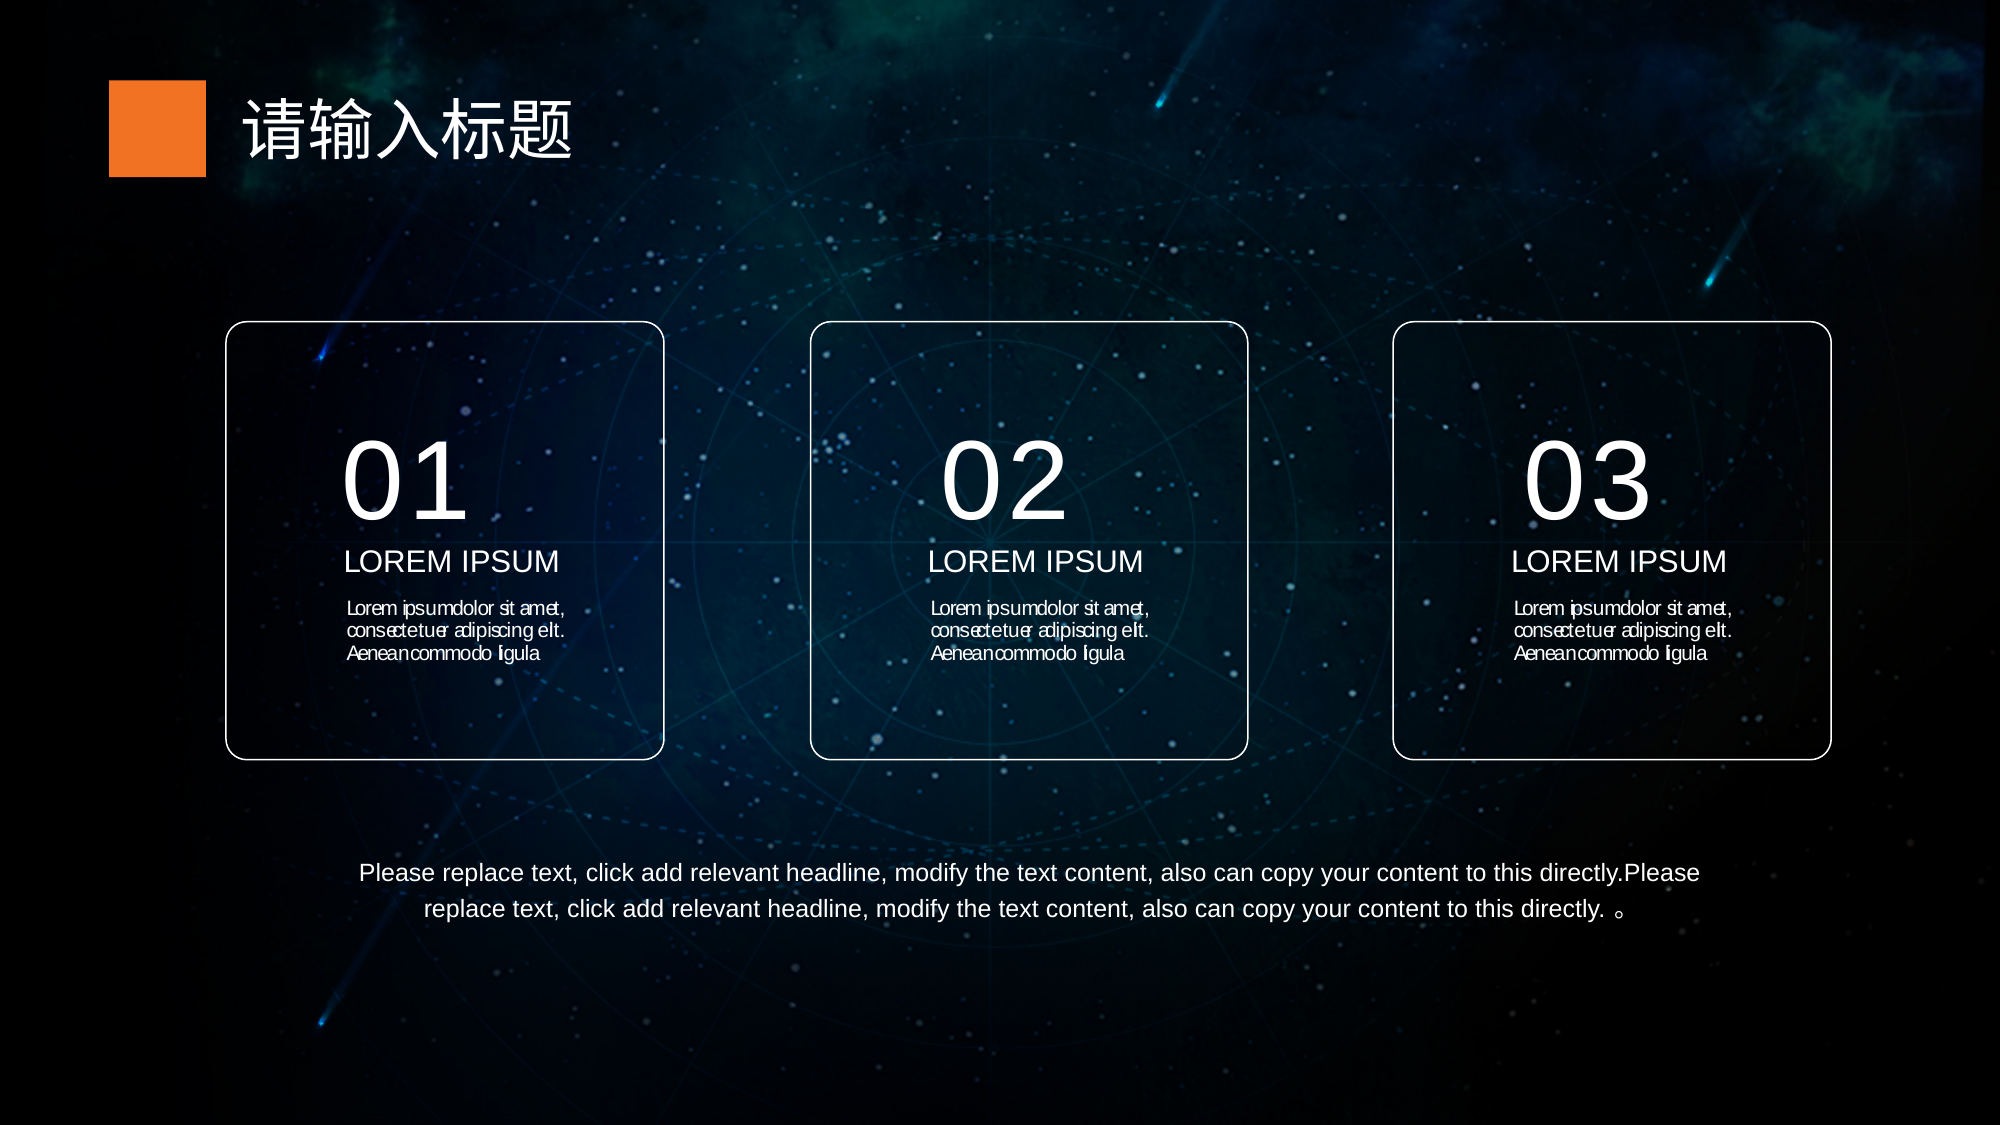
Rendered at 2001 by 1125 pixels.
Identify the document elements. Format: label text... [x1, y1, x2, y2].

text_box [225, 321, 1832, 760]
text_box 请输入标题 [225, 80, 590, 175]
text_box [109, 80, 206, 178]
picture [0, 0, 2000, 1125]
text_box Please replace text, click add relevant headline, modify the text content, also can copy your content to this directly.Please replace text, click add relevant headline, modify the text content, also can copy your content to this directly.。 [340, 850, 1723, 923]
